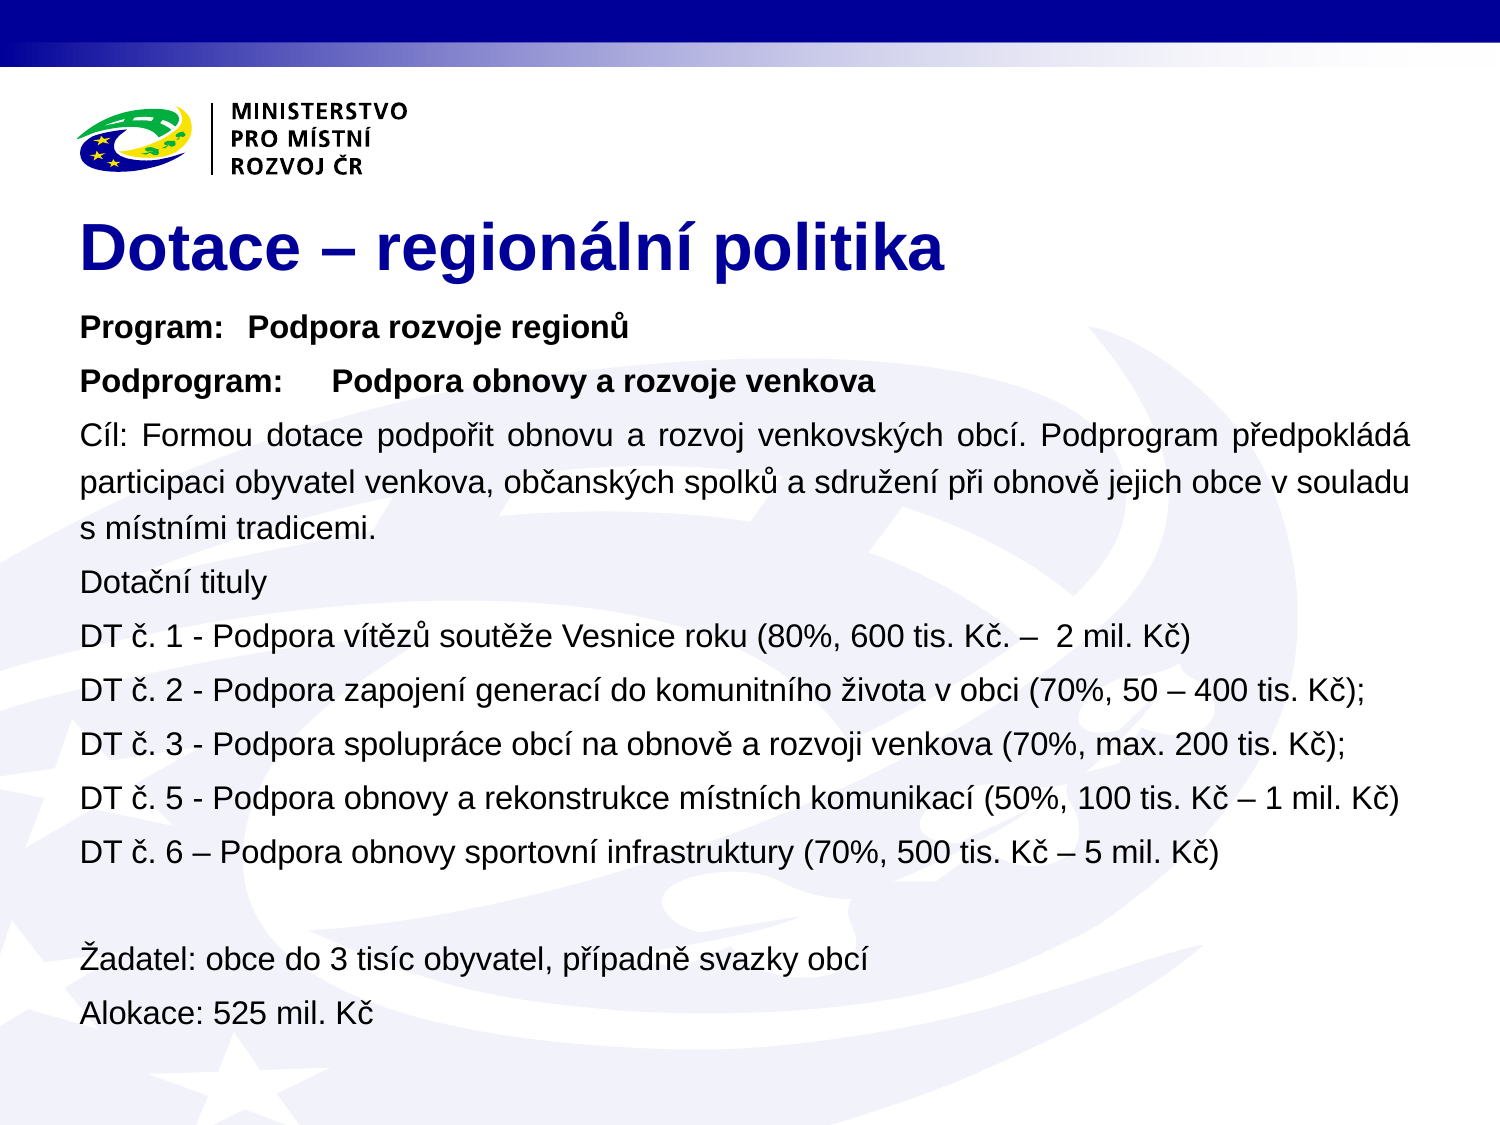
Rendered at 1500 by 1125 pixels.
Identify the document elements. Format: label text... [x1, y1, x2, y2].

title Dotace – regionální politika [64, 196, 1425, 279]
list Program: Podpora rozvoje regionů Podprogram: Podpora obnovy a rozvoje venkova Cíl: Formou dotace podpořit obnovu a rozvoj venkovských obcí. Podprogram předpokládá participaci obyvatel venkova, občanských spolků a sdružení při obnově jejich obce v souladu s místními tradicemi. Dotační tituly DT č. 1 - Podpora vítězů soutěže Vesnice roku (80%, 600 tis. Kč. – 2 mil. Kč) DT č. 2 - Podpora zapojení generací do komunitního života v obci (70%, 50 – 400 tis. Kč); DT č. 3 - Podpora spolupráce obcí na obnově a rozvoji venkova (70%, max. 200 tis. Kč); DT č. 5 - Podpora obnovy a rekonstrukce místních komunikací (50%, 100 tis. Kč – 1 mil. Kč) DT č. 6 – Podpora obnovy sportovní infrastruktury (70%, 500 tis. Kč – 5 mil. Kč) Žadatel: obce do 3 tisíc obyvatel, případně svazky obcí Alokace: 525 mil. Kč [64, 290, 1425, 1059]
